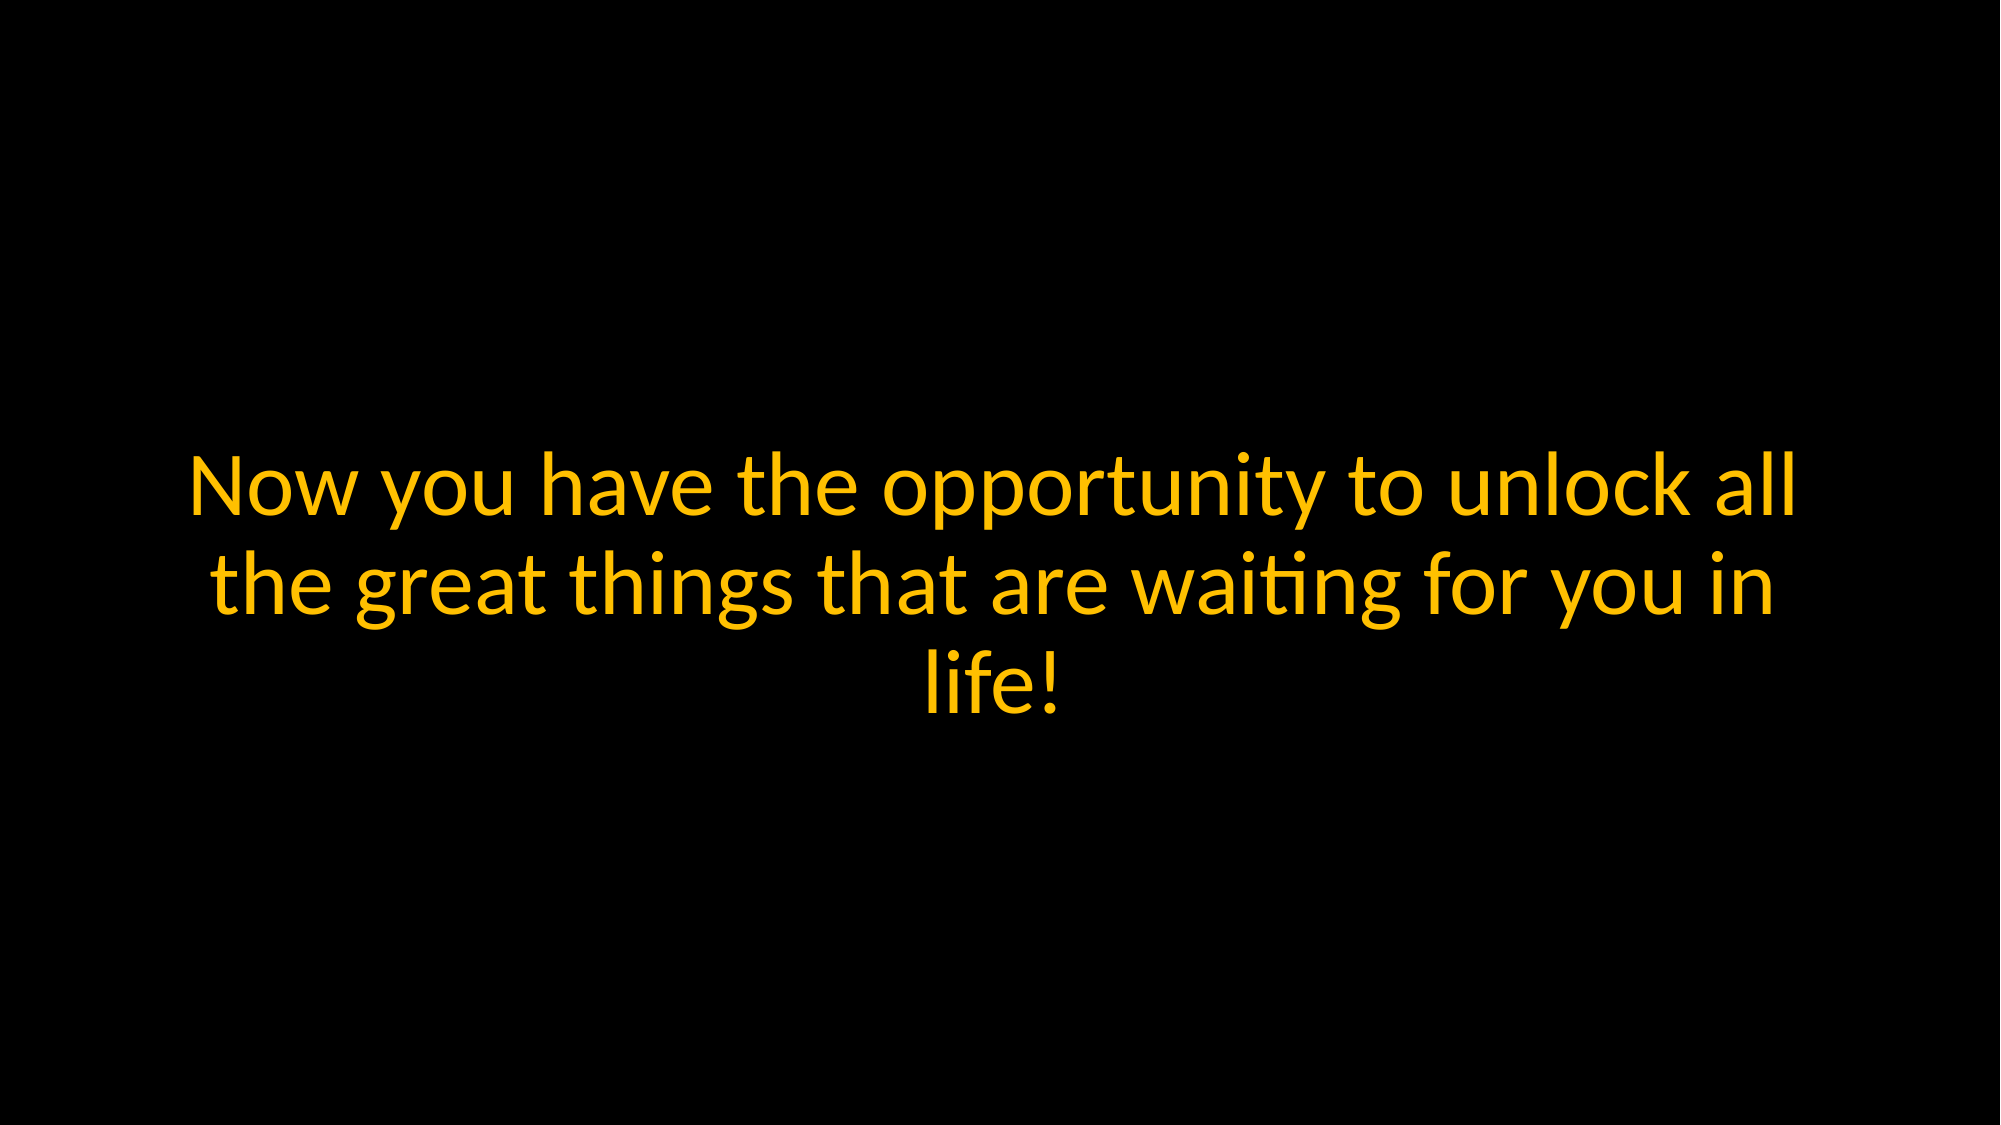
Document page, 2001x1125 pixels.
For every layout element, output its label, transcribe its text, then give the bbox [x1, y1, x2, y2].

list Now you have the opportunity to unlock all the great things that are waiting for you in life! [131, 429, 1857, 953]
